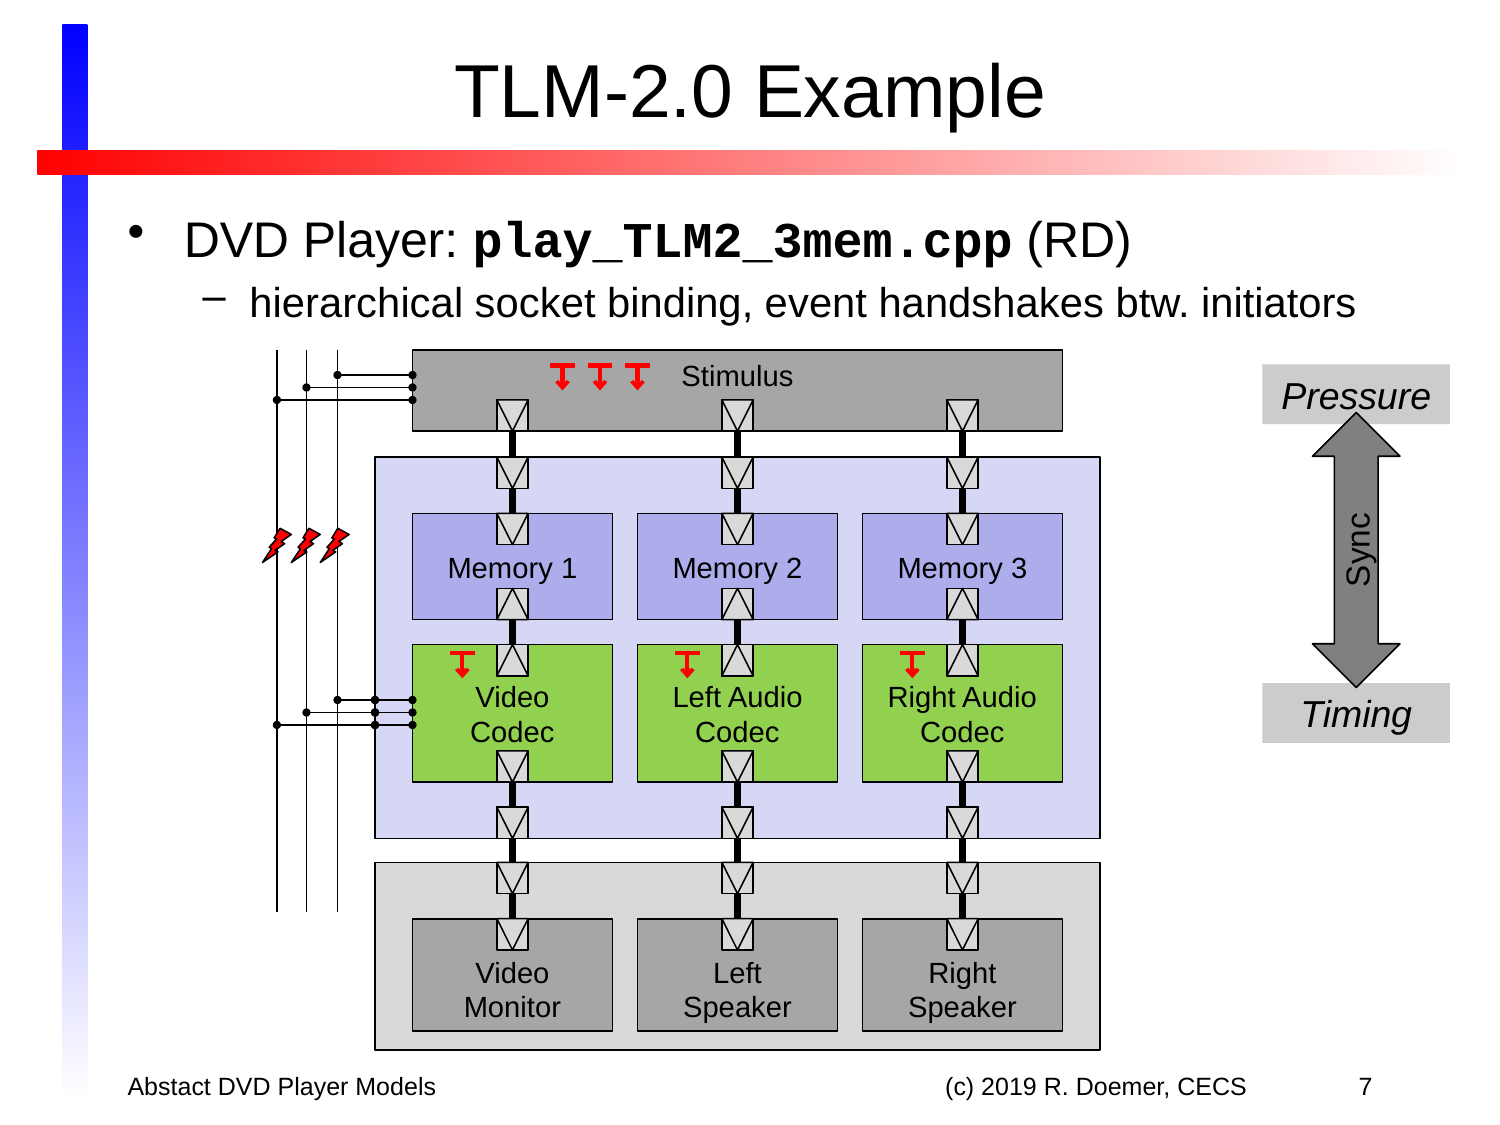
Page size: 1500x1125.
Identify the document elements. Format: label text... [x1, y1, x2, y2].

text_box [946, 918, 979, 951]
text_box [946, 588, 979, 620]
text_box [496, 588, 529, 620]
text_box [496, 862, 529, 894]
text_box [721, 513, 754, 545]
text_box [496, 644, 529, 677]
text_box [946, 806, 979, 839]
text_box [946, 456, 979, 489]
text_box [307, 726, 337, 737]
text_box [496, 399, 529, 432]
text_box Stimulus [412, 349, 1063, 432]
text_box Left Audio Codec [637, 644, 838, 783]
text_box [721, 399, 754, 432]
text_box Right Audio Codec [862, 644, 1063, 783]
text_box [310, 528, 321, 547]
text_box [721, 644, 754, 677]
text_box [496, 918, 529, 951]
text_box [496, 456, 529, 489]
text_box [262, 544, 272, 563]
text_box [899, 653, 926, 679]
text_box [278, 726, 306, 737]
text_box [375, 1025, 1100, 1050]
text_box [278, 401, 306, 412]
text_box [307, 401, 337, 412]
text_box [946, 750, 979, 783]
text_box Right Speaker [862, 918, 1063, 1032]
text_box Memory 2 [637, 513, 838, 620]
text_box Timing [1262, 683, 1450, 743]
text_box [338, 726, 406, 737]
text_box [721, 806, 754, 839]
title TLM-2.0 Example [112, 24, 1388, 150]
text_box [496, 806, 529, 839]
text_box Pressure [1262, 364, 1450, 425]
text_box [946, 513, 979, 545]
text_box Video Codec [412, 644, 613, 783]
text_box [291, 542, 302, 563]
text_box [496, 750, 529, 783]
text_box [721, 862, 754, 894]
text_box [946, 644, 979, 677]
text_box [338, 713, 372, 724]
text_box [549, 365, 576, 391]
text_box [587, 365, 613, 391]
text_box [338, 377, 406, 387]
slide_number 7 [1287, 1062, 1388, 1100]
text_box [946, 862, 979, 894]
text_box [496, 513, 529, 545]
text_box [624, 365, 651, 391]
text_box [449, 653, 476, 679]
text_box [338, 388, 406, 399]
footer (c) 2019 R. Doemer, CECS [774, 1062, 1263, 1100]
text_box Video Monitor [412, 918, 613, 1032]
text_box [307, 388, 337, 399]
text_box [721, 588, 754, 620]
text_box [338, 401, 407, 412]
text_box Memory 1 [412, 513, 613, 620]
list DVD Player: play_TLM2_3mem.cpp (RD) hierarchical socket binding, event handshakes btw. initiators [112, 200, 1388, 1025]
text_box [946, 399, 979, 432]
text_box [282, 529, 292, 541]
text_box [674, 653, 701, 679]
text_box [338, 702, 374, 712]
text_box [341, 530, 350, 541]
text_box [721, 918, 754, 951]
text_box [721, 750, 754, 783]
slide_number Abstact DVD Player Models [112, 1062, 774, 1100]
text_box [320, 540, 333, 563]
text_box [307, 713, 337, 724]
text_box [721, 456, 754, 489]
text_box Left Speaker [637, 918, 838, 1032]
text_box Sync [1312, 412, 1400, 688]
text_box Memory 3 [862, 513, 1063, 620]
